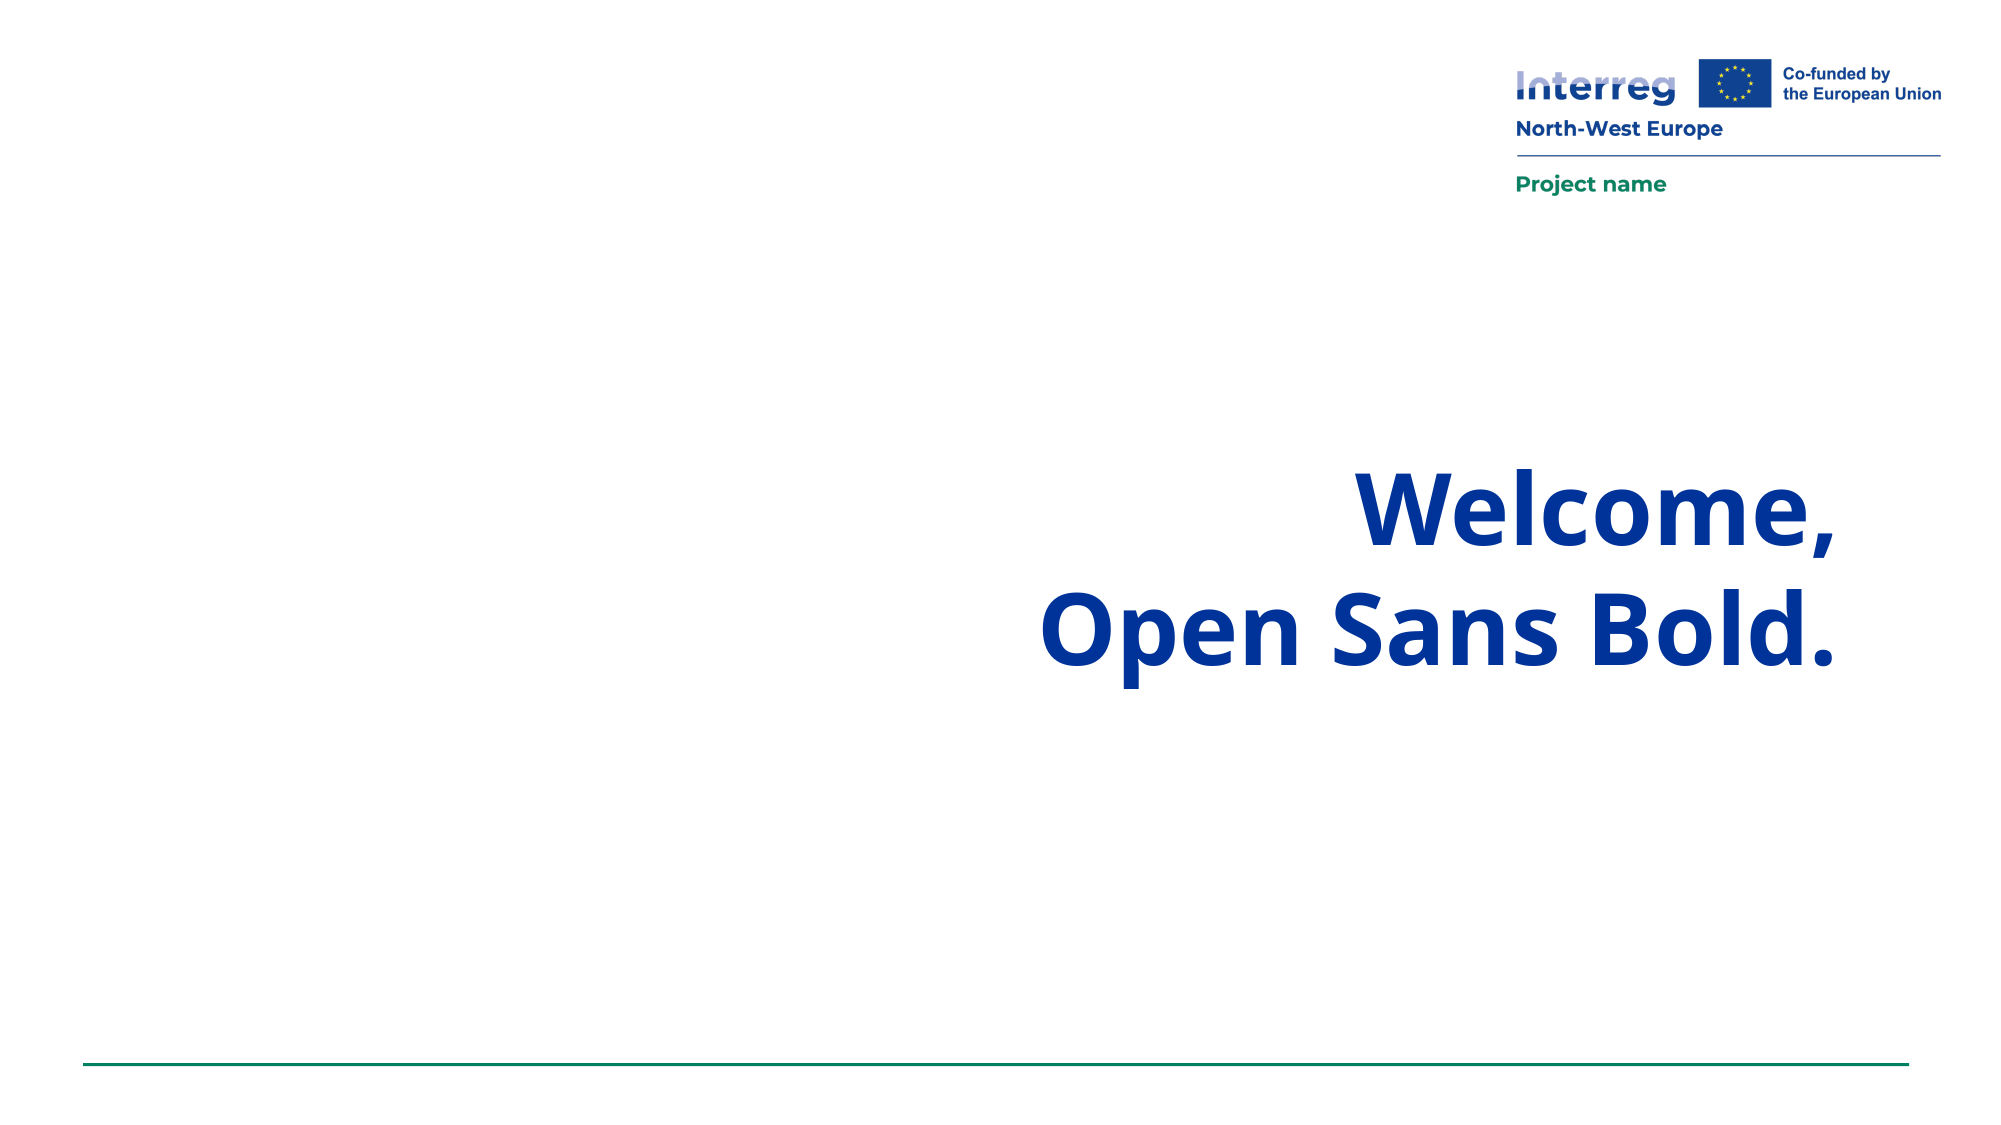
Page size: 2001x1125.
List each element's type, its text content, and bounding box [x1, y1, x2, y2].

picture [1458, 0, 2000, 251]
text_box Welcome, Open Sans Bold. [578, 437, 1854, 687]
